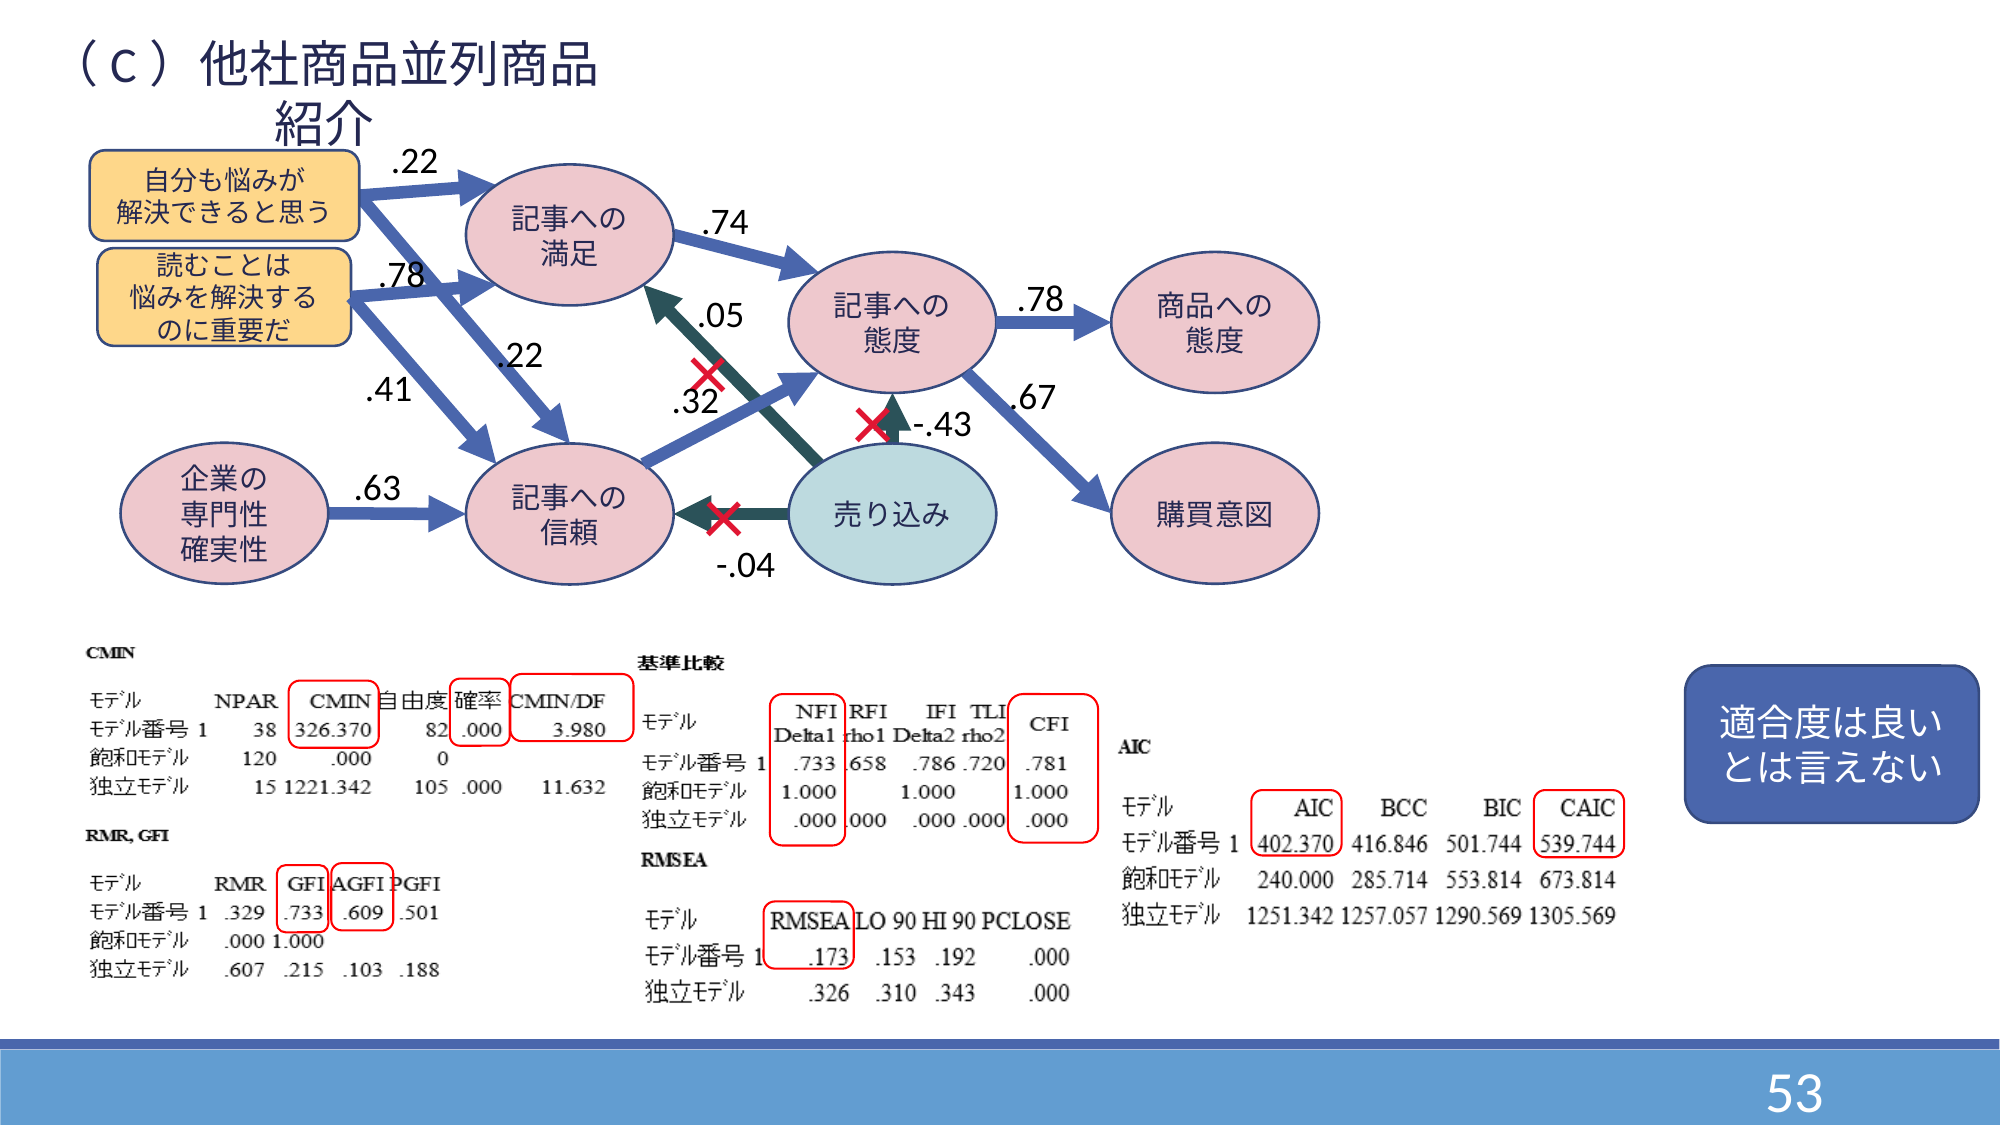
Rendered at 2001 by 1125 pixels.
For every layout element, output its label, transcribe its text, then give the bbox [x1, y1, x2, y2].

text_box （C）他社商品並列商品紹介 [13, 24, 635, 160]
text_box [1116, 149, 1320, 585]
picture [83, 641, 633, 990]
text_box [89, 149, 335, 585]
text_box 適合度は良いとは言えない [1683, 664, 1981, 825]
slide_number 53 [1624, 1059, 1840, 1120]
picture [634, 638, 1632, 1028]
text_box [338, 128, 1107, 594]
